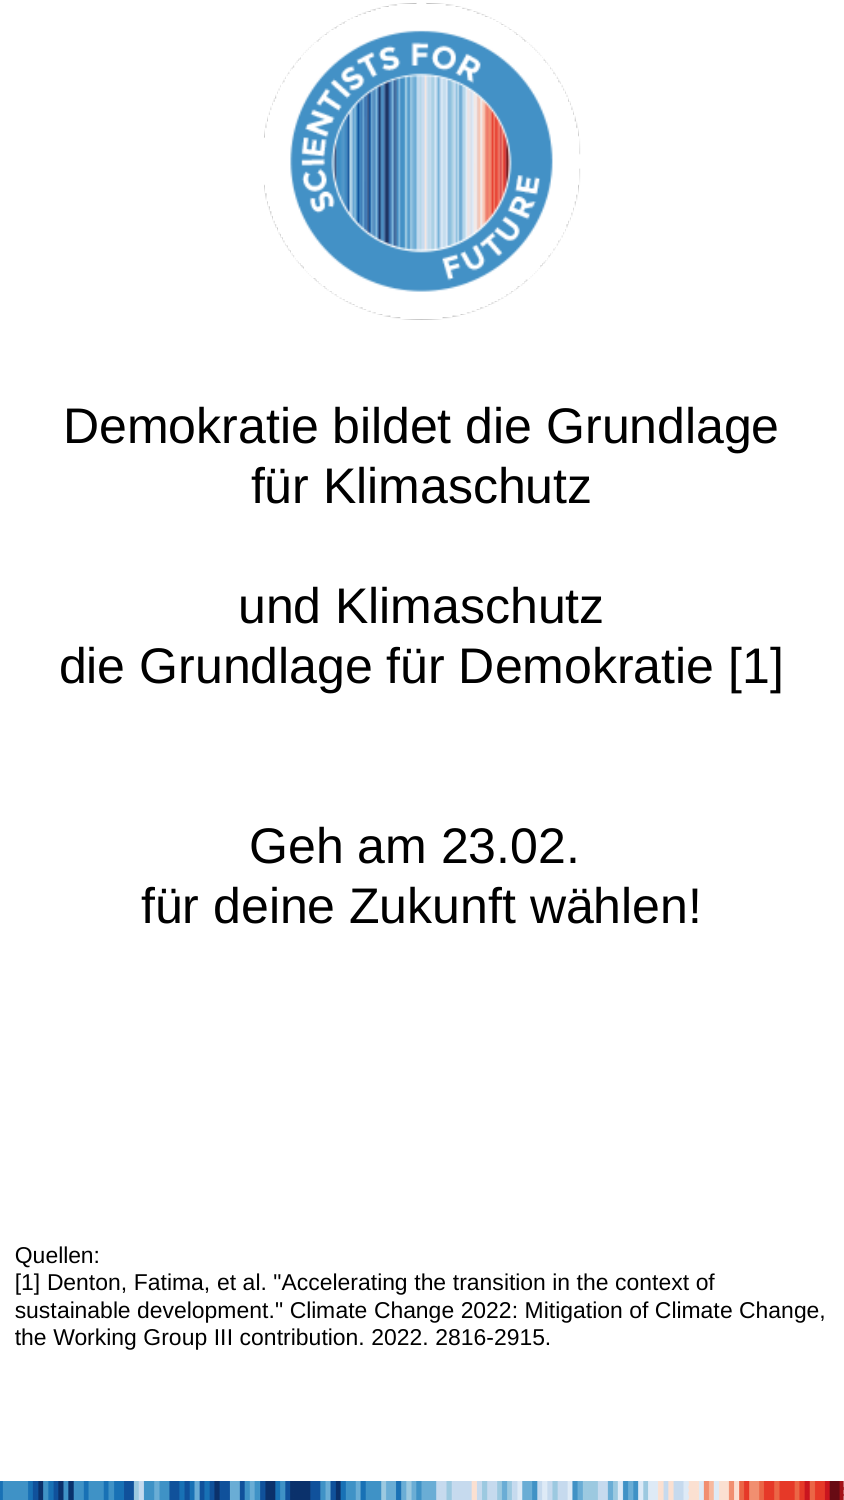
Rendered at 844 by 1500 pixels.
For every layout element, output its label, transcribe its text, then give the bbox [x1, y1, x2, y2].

text_box Quellen: [1] Denton, Fatima, et al. "Accelerating the transition in the context of sustainable development." Climate Change 2022: Mitigation of Climate Change, the Working Group III contribution. 2022. 2816-2915. [0, 1232, 844, 1358]
picture [263, 2, 581, 323]
picture [0, 1481, 844, 1500]
text_box Demokratie bildet die Grundlage für Klimaschutz und Klimaschutz die Grundlage für Demokratie [1] Geh am 23.02. für deine Zukunft wählen! [43, 386, 800, 1002]
